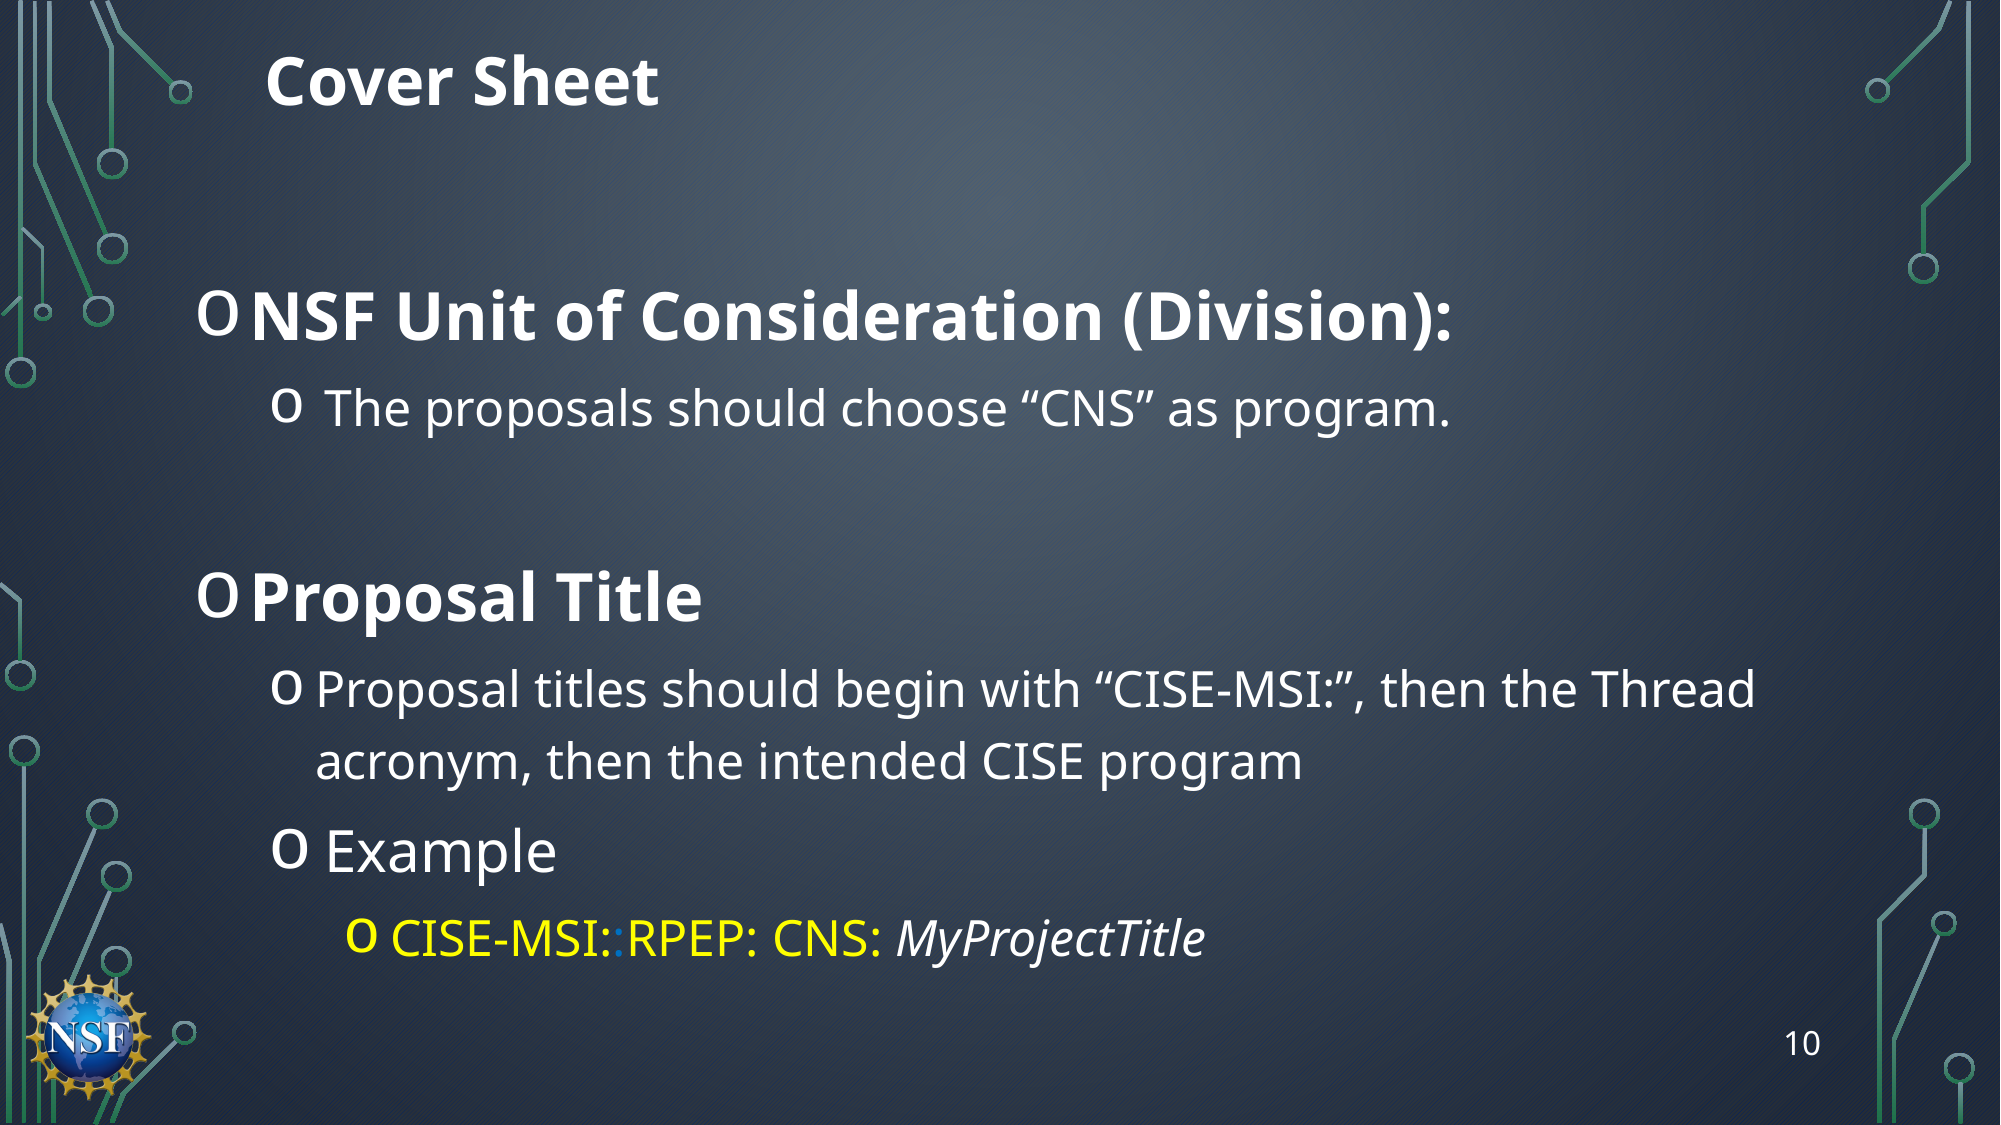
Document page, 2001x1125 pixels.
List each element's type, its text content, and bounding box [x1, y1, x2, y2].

subtitle NSF Unit of Consideration (Division): The proposals should choose “CNS” as program. Proposal Title Proposal titles should begin with “CISE-MSI:”, then the Thread acronym, then the intended CISE program Example CISE-MSI::RPEP: CNS: MyProjectTitle [178, 249, 1793, 1059]
picture [24, 972, 153, 1102]
slide_number 10 [1709, 1014, 1837, 1075]
title Cover Sheet [249, 5, 1538, 163]
